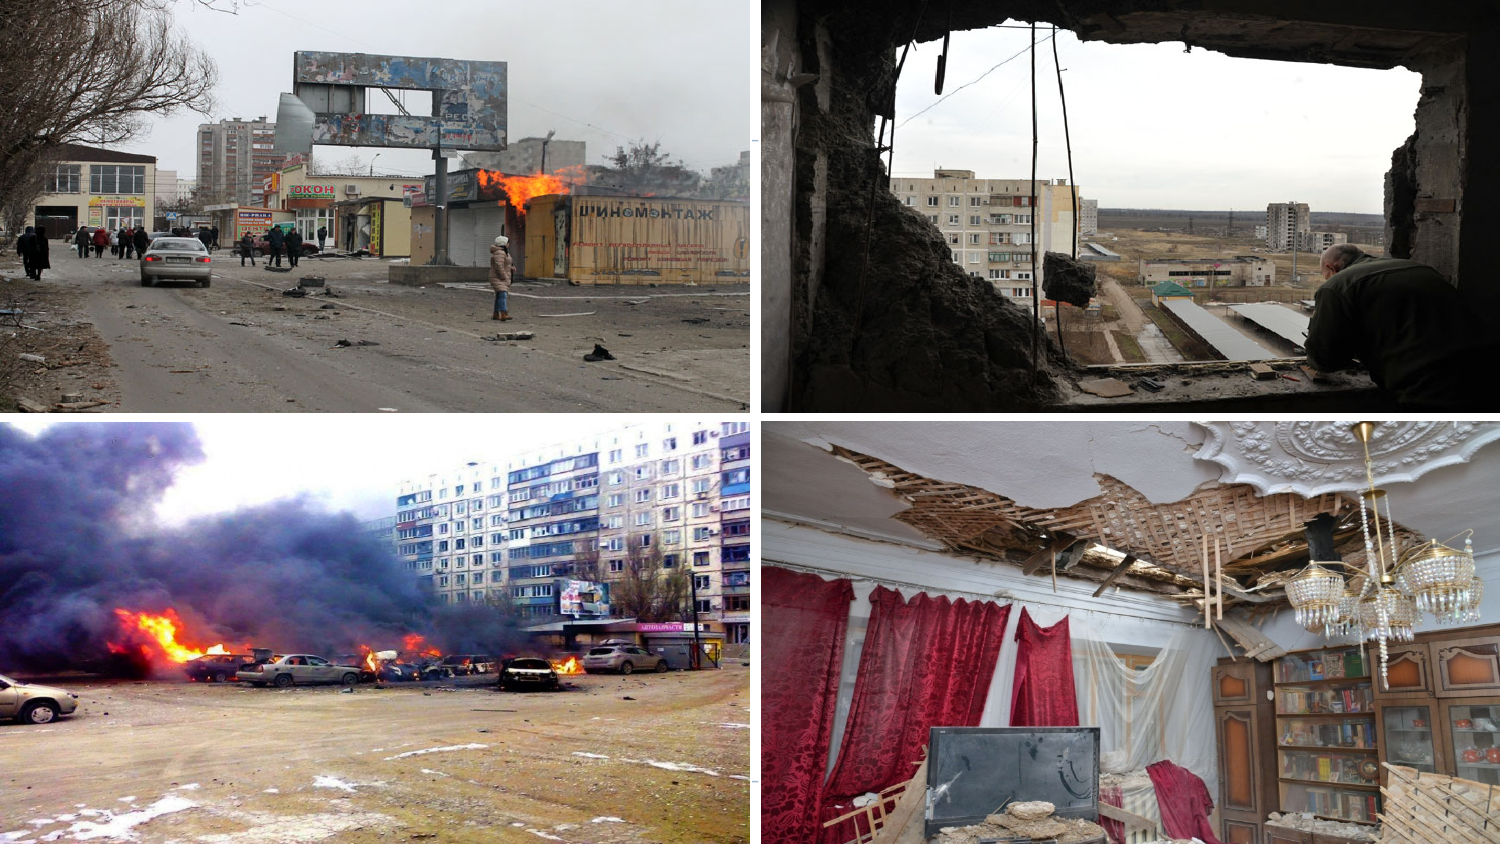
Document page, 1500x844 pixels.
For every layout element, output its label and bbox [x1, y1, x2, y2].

list [0, 424, 751, 844]
picture [761, 421, 1500, 844]
picture [761, 0, 1500, 414]
picture [0, 0, 751, 414]
